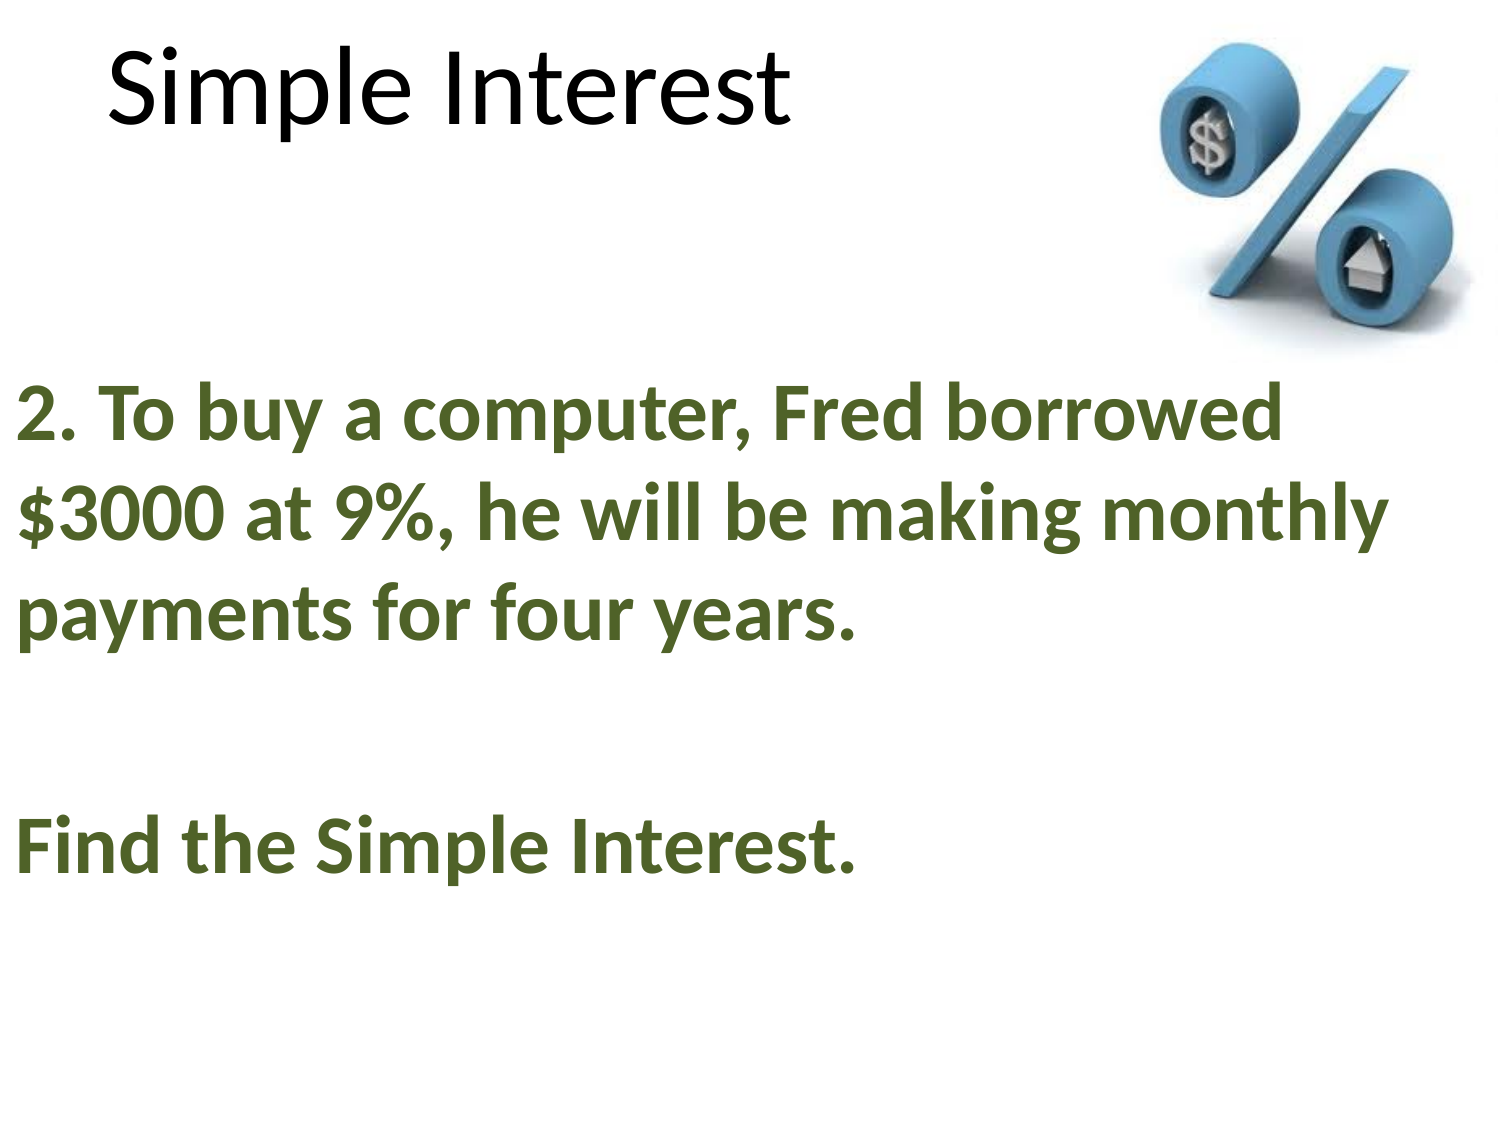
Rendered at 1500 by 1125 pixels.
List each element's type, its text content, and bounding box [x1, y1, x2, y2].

title Simple Interest [0, 3, 900, 246]
picture [1134, 0, 1498, 363]
subtitle 2. To buy a computer, Fred borrowed $3000 at 9%, he will be making monthly payments for four years. Find the Simple Interest. [0, 350, 1498, 938]
